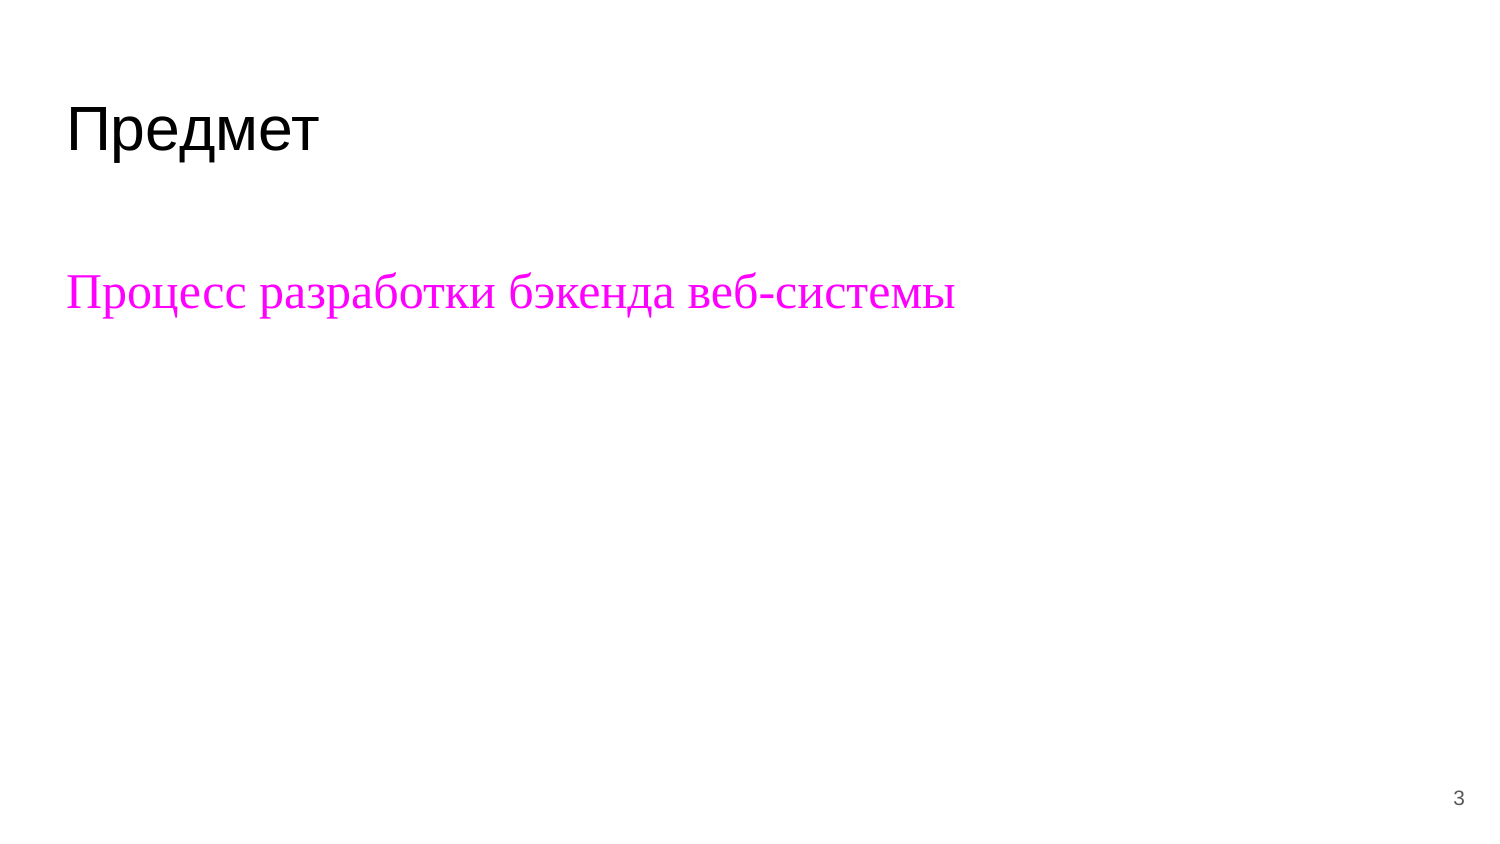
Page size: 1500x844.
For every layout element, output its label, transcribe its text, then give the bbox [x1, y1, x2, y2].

title Предмет [51, 72, 1449, 167]
slide_number 3 [1389, 764, 1480, 830]
list Процесс разработки бэкенда веб-системы [51, 234, 1449, 656]
